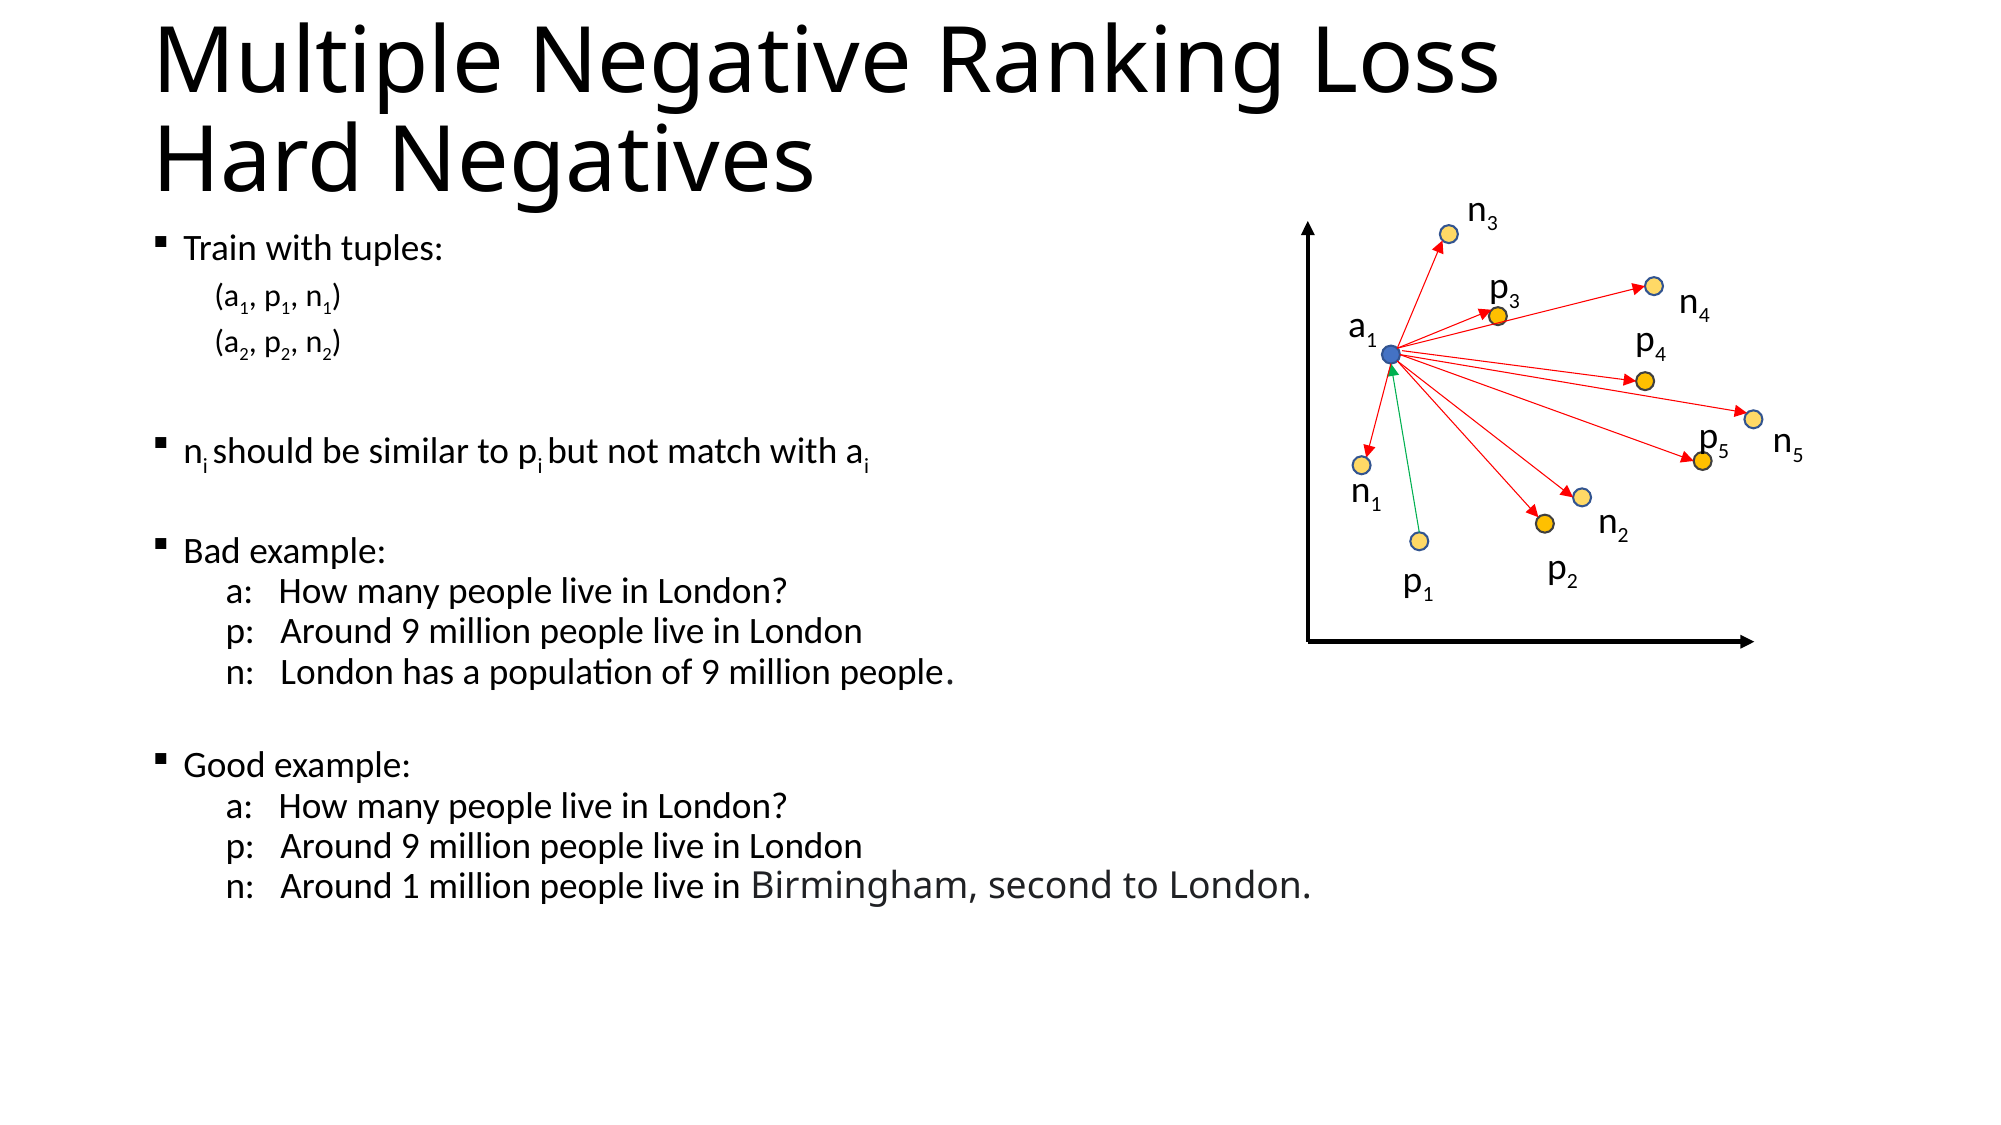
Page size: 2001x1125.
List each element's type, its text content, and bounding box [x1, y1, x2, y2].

text_box n3 [1452, 176, 1513, 243]
text_box n5 [1758, 407, 1819, 474]
text_box [1644, 276, 1665, 297]
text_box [1397, 360, 1573, 498]
text_box p1 [1388, 547, 1449, 614]
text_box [1366, 363, 1391, 458]
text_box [1573, 413, 1694, 461]
title Multiple Negative Ranking Loss Hard Negatives [137, 3, 1863, 221]
text_box p5 [1683, 413, 1745, 471]
text_box p2 [1532, 534, 1593, 601]
text_box n2 [1583, 488, 1644, 555]
text_box p3 [1474, 253, 1535, 286]
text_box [1402, 350, 1637, 354]
list Train with tuples: (a1, p1, n1) (a2, p2, n2) ni should be similar to pi but not match with ai Bad example: a: How many people live in London? p: Around 9 million people live in London n: London has a population of 9 million people. Good example: a: How many people live in London? p: Around 9 million people live in London n: Around 1 million people live in Birmingham, second to London. [137, 221, 1863, 965]
text_box n4 [1664, 268, 1725, 335]
text_box p4 [1620, 307, 1681, 354]
text_box a1 [1333, 292, 1395, 359]
text_box [1572, 487, 1593, 508]
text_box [1397, 498, 1539, 518]
text_box [1409, 531, 1430, 547]
text_box [1438, 224, 1459, 245]
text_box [1390, 363, 1420, 533]
text_box [1351, 455, 1372, 476]
text_box n1 [1336, 457, 1390, 524]
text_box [1397, 240, 1443, 349]
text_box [1399, 354, 1748, 413]
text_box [1443, 286, 1645, 349]
text_box [1743, 409, 1764, 430]
text_box [1382, 345, 1401, 363]
text_box [1534, 513, 1555, 534]
